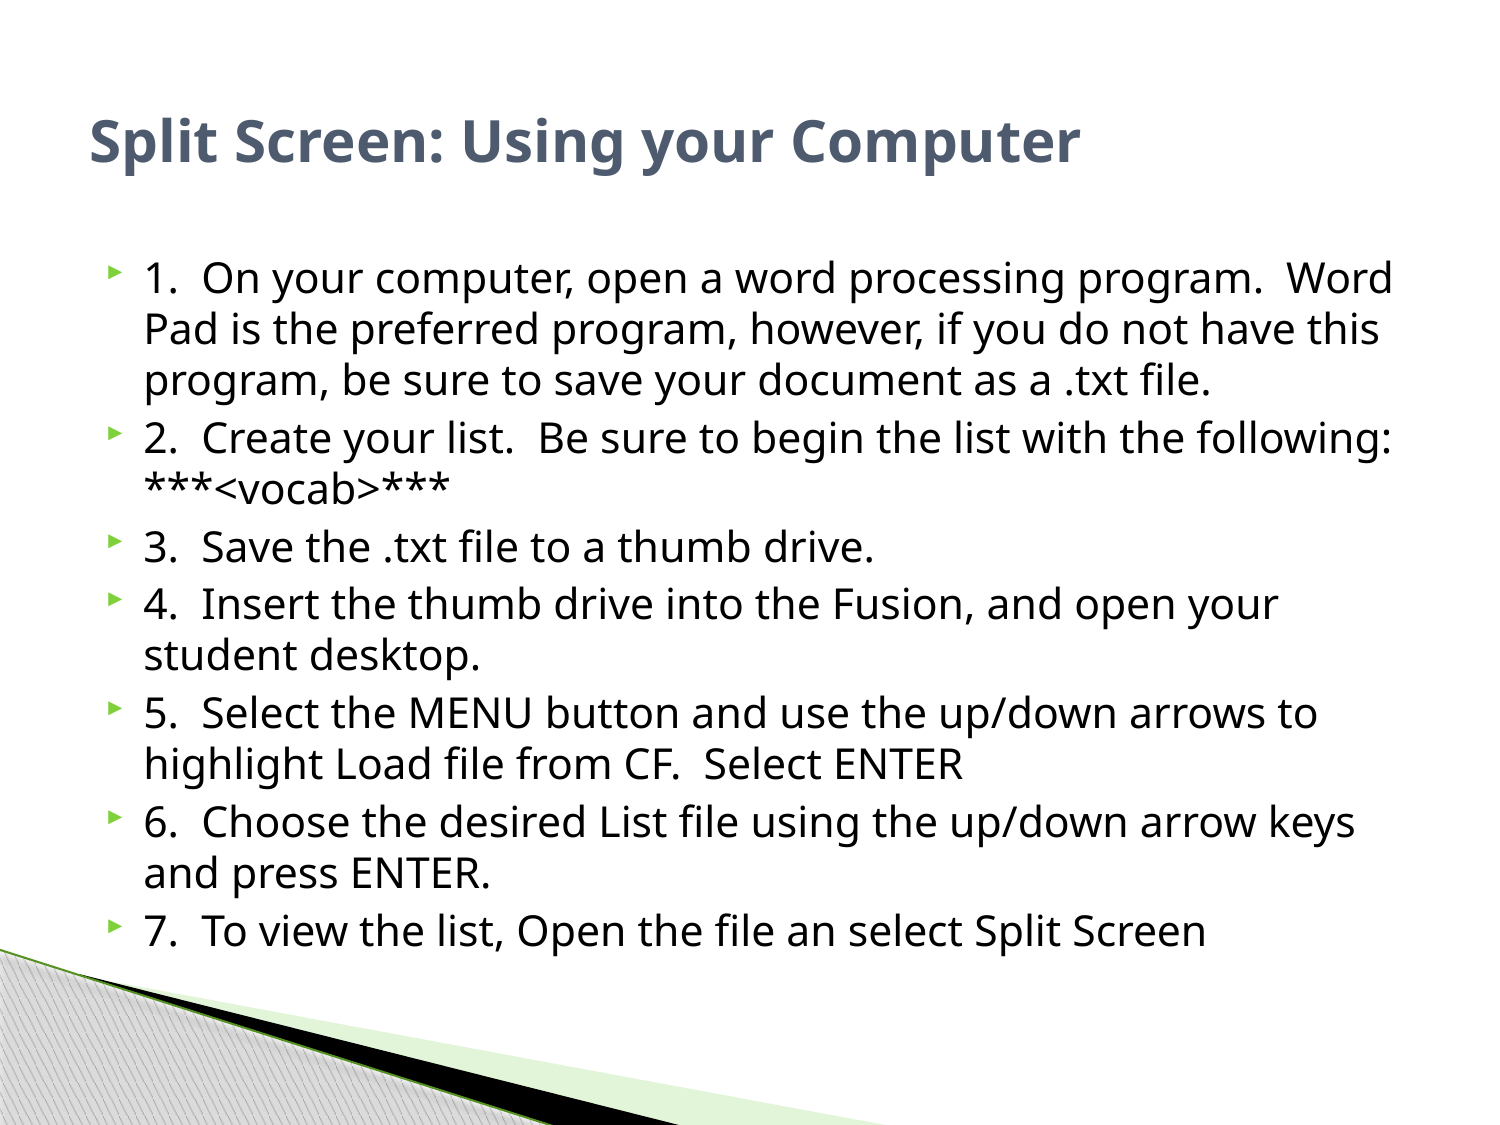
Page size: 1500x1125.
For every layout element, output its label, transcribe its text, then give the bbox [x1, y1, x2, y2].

list 1. On your computer, open a word processing program. Word Pad is the preferred program, however, if you do not have this program, be sure to save your document as a .txt file. 2. Create your list. Be sure to begin the list with the following: ***<vocab>*** 3. Save the .txt file to a thumb drive. 4. Insert the thumb drive into the Fusion, and open your student desktop. 5. Select the MENU button and use the up/down arrows to highlight Load file from CF. Select ENTER 6. Choose the desired List file using the up/down arrow keys and press ENTER. 7. To view the list, Open the file an select Split Screen [75, 243, 1425, 986]
title Split Screen: Using your Computer [75, 45, 1425, 233]
